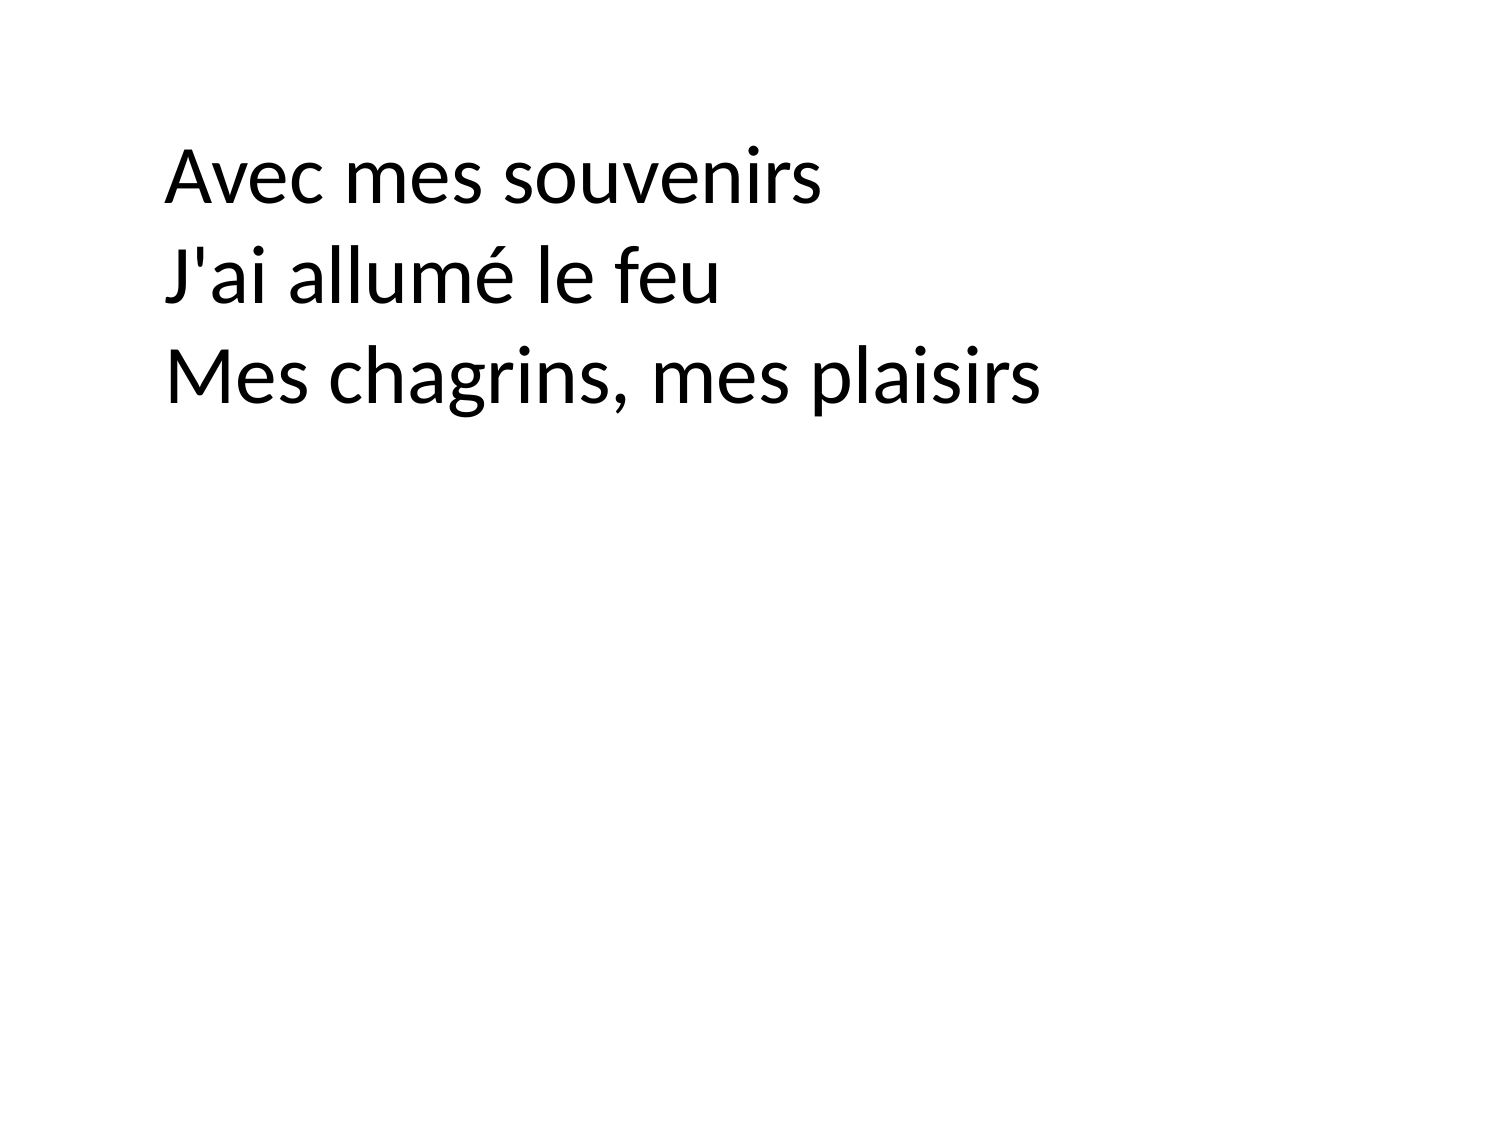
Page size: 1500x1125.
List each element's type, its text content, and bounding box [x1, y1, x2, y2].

text_box Avec mes souvenirs J'ai allumé le feu Mes chagrins, mes plaisirs [150, 112, 1388, 528]
